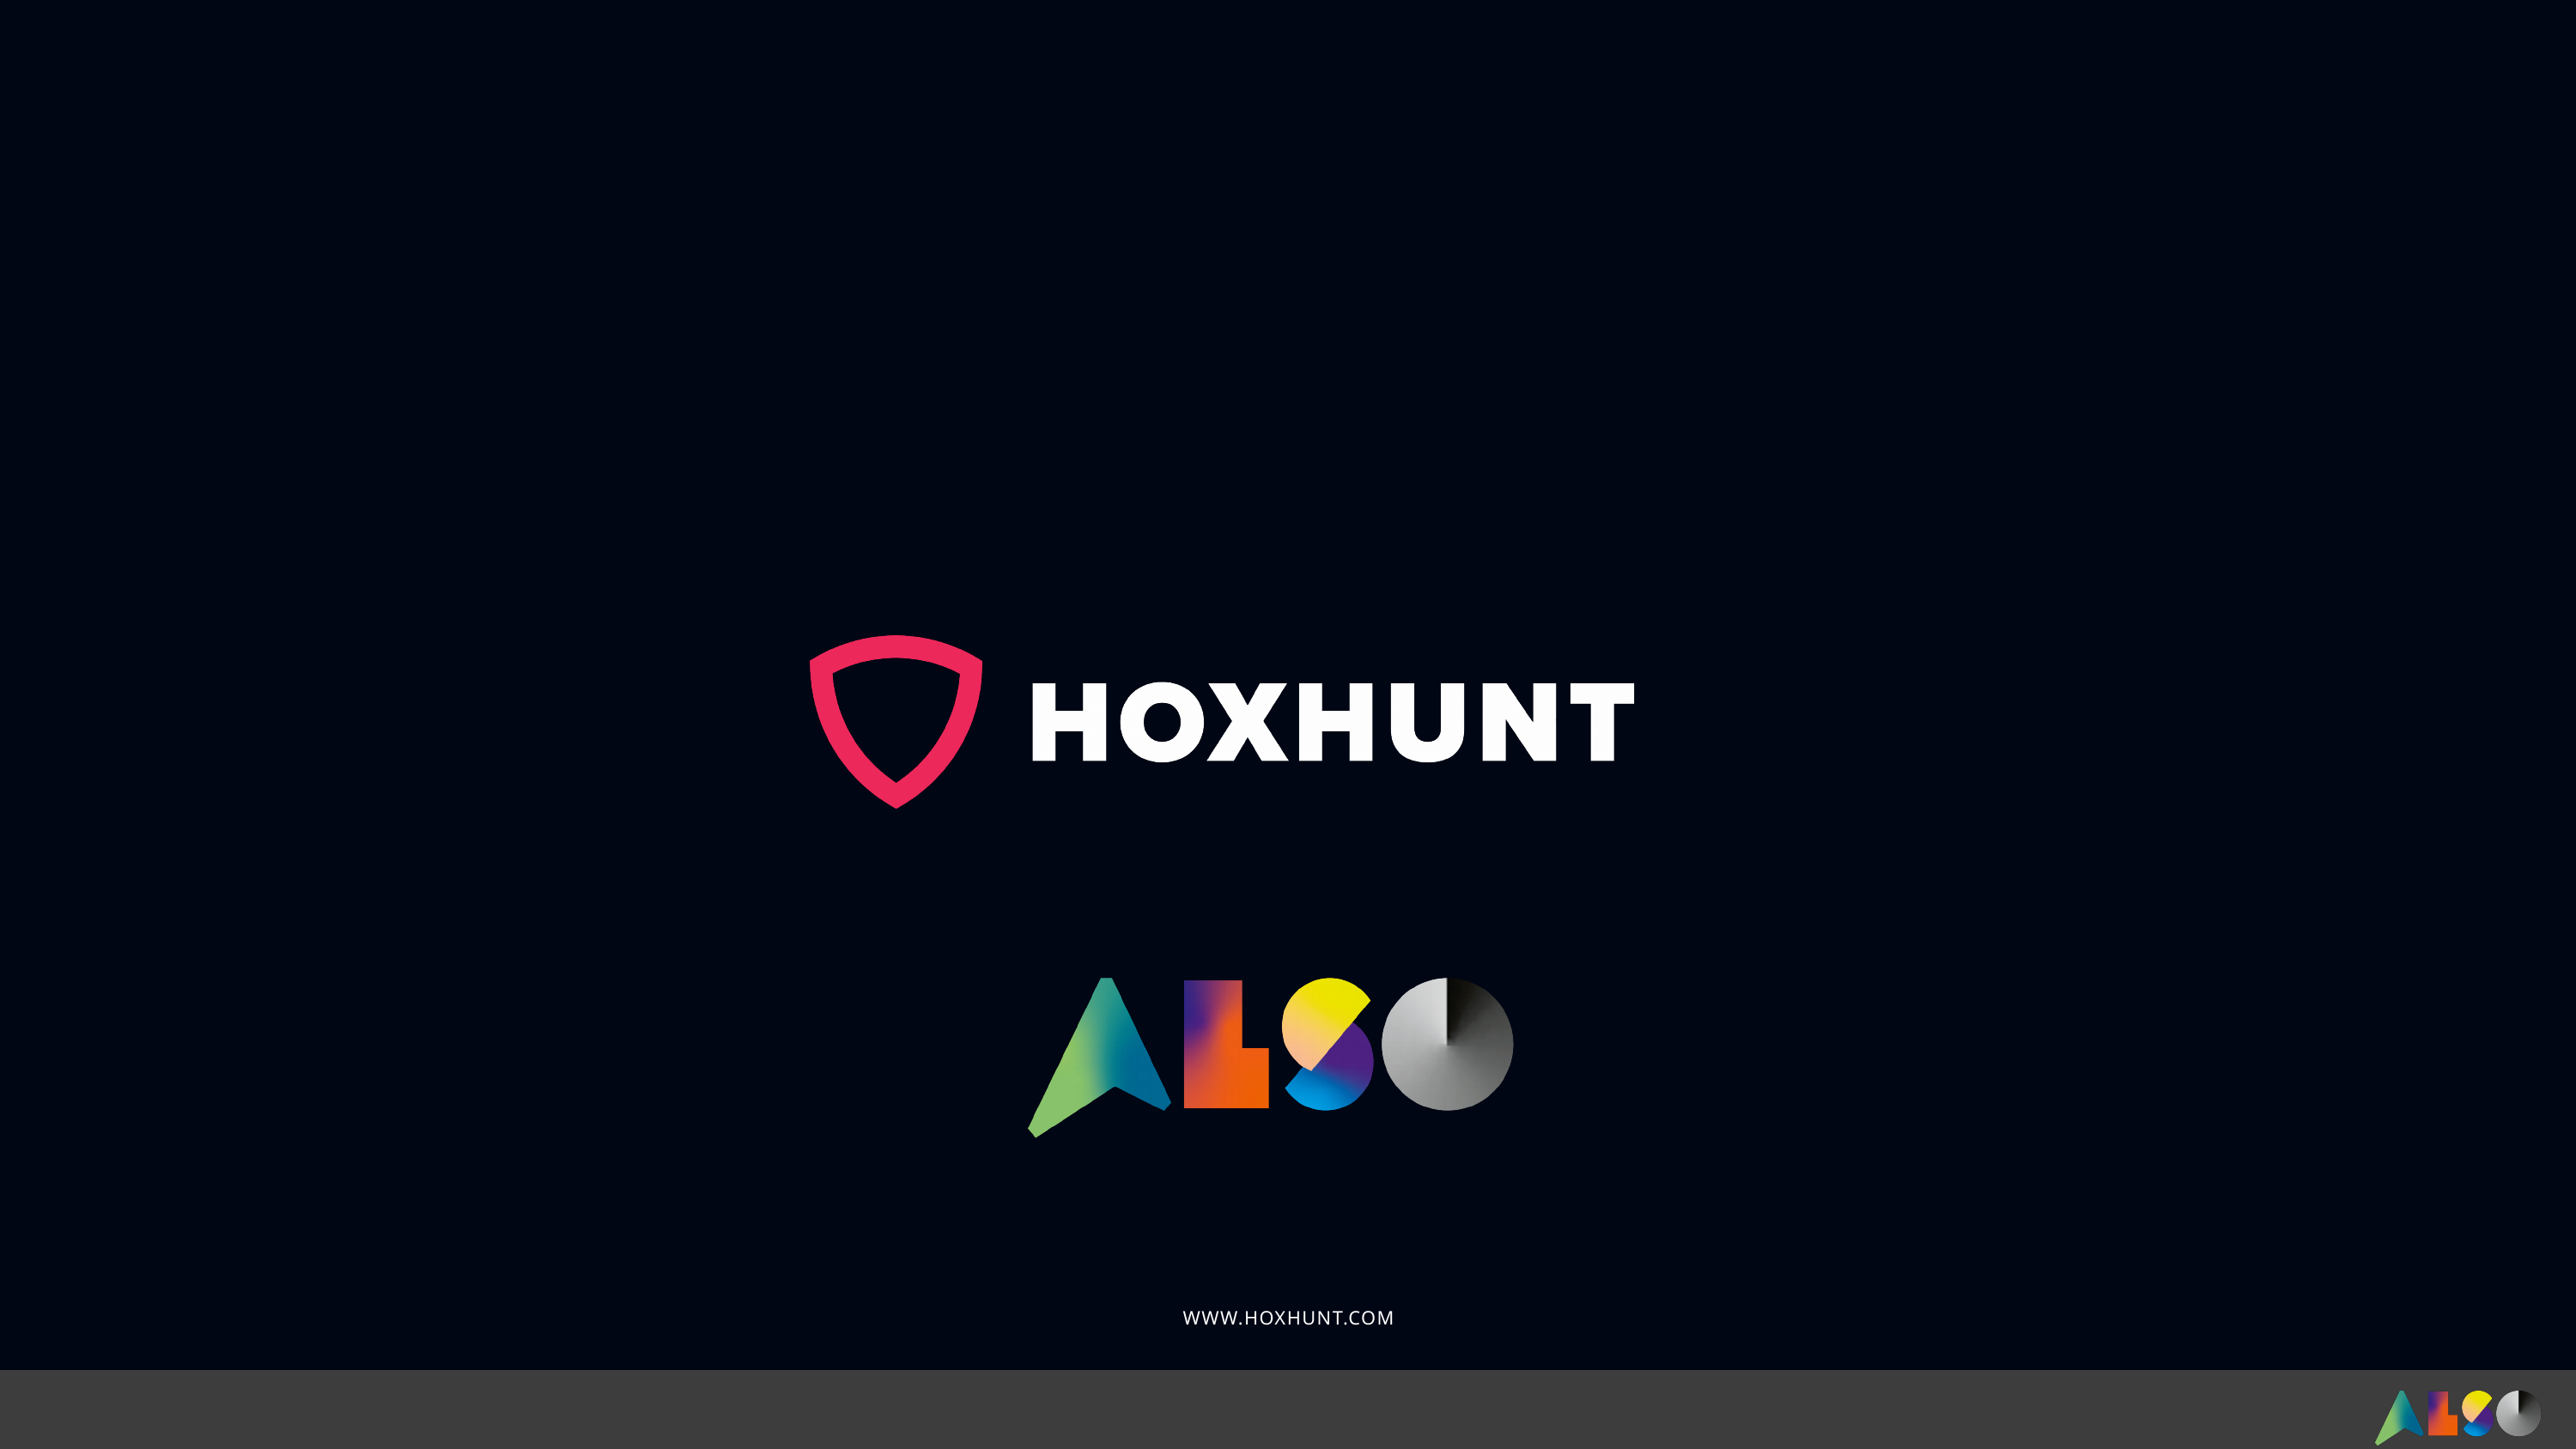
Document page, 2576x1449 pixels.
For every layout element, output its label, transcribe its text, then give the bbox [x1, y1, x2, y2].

picture [810, 635, 1635, 813]
picture [2372, 1387, 2543, 1449]
picture [1018, 968, 1519, 1147]
text_box [0, 1369, 2576, 1449]
text_box WWW.HOXHUNT.COM [1058, 1302, 1519, 1369]
